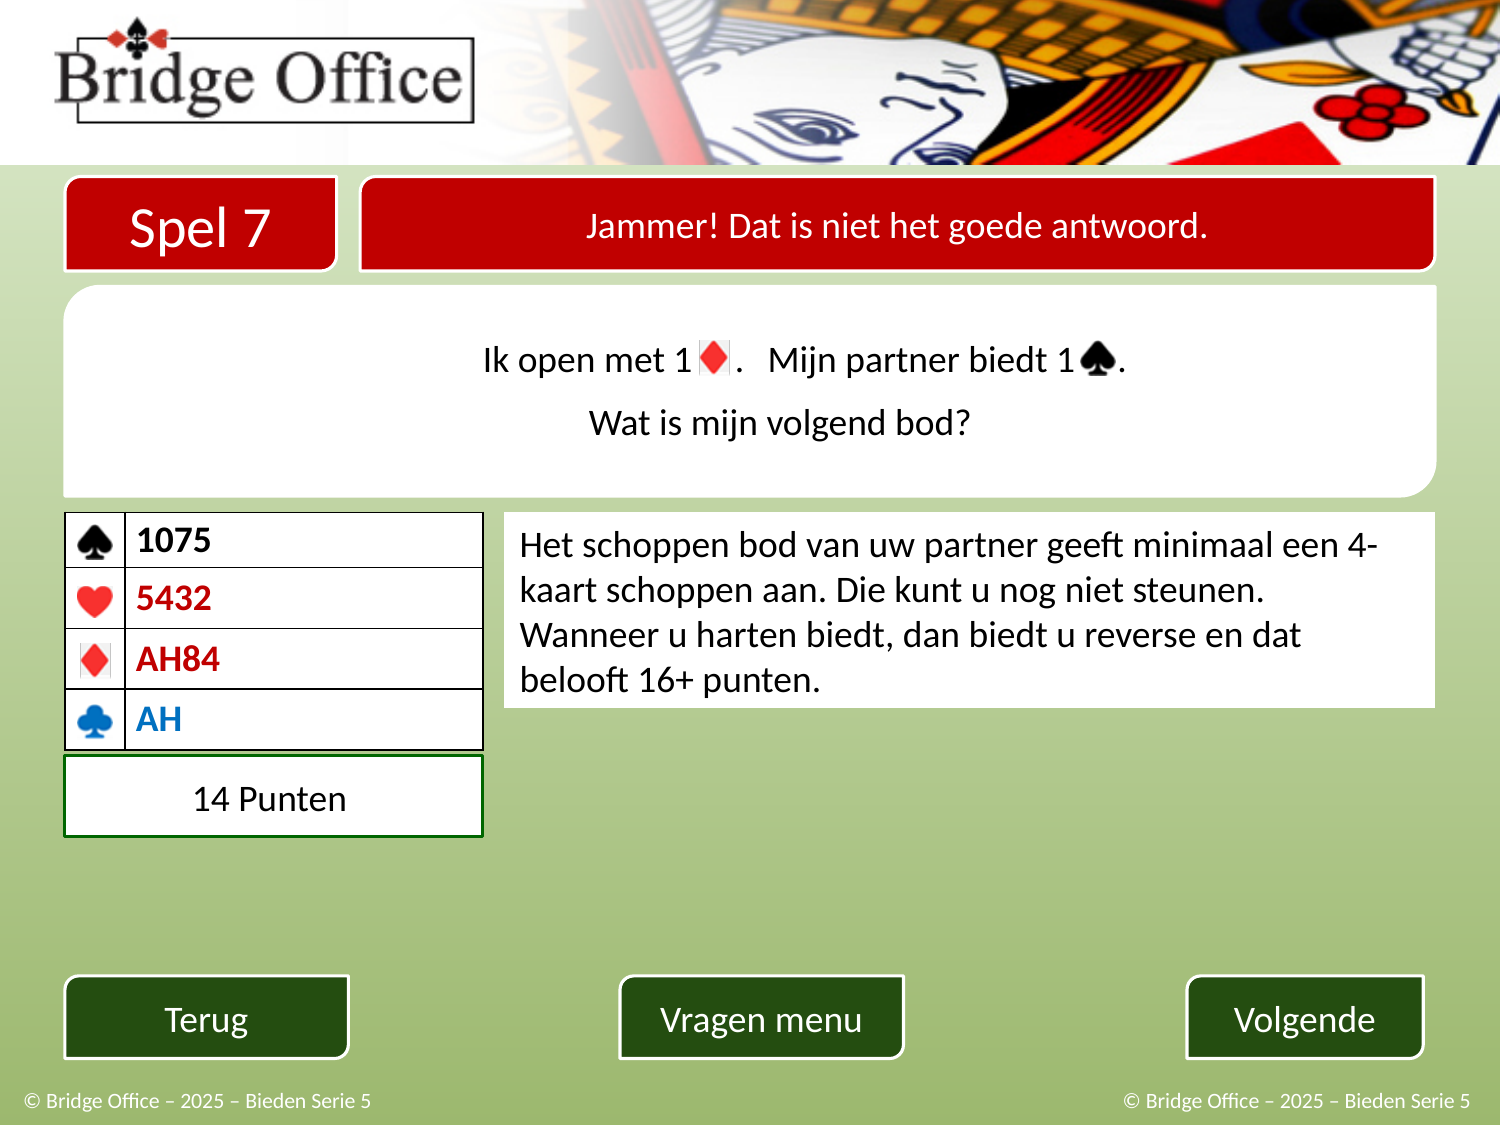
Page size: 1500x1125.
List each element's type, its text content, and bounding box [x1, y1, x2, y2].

table_cell [66, 568, 124, 628]
text_box Het schoppen bod van uw partner geeft minimaal een 4-kaart schoppen aan. Die kunt u nog niet steunen. Wanneer u harten biedt, dan biedt u reverse en dat belooft 16+ punten. [504, 512, 1435, 708]
table_cell 5432 [126, 568, 482, 628]
picture [77, 524, 114, 561]
text_box Ik open met 1 . [468, 327, 788, 388]
table_header [66, 513, 124, 567]
picture [77, 703, 114, 740]
text_box © Bridge Office – 2025 – Bieden Serie 5 [1107, 1079, 1500, 1121]
picture [77, 585, 114, 618]
table_cell [66, 629, 124, 688]
text_box Vragen menu [618, 974, 906, 1061]
table_cell AH84 [126, 629, 482, 688]
text_box Terug [63, 974, 350, 1061]
text_box Jammer! Dat is niet het goede antwoord. [358, 179, 1437, 273]
table_cell [66, 690, 124, 749]
picture [1079, 340, 1116, 376]
picture [0, 0, 1500, 166]
text_box 14 Punten [63, 754, 484, 838]
text_box Mijn partner biedt 1 . [752, 327, 1167, 387]
text_box Spel 7 [63, 179, 339, 273]
picture [696, 340, 733, 376]
table_header 1075 [126, 513, 482, 567]
text_box © Bridge Office – 2025 – Bieden Serie 5 [8, 1079, 393, 1121]
text_box Volgende [1185, 974, 1425, 1061]
picture [77, 643, 114, 679]
table_cell AH [126, 690, 482, 749]
text_box Wat is mijn volgend bod? [573, 390, 995, 451]
text_box [63, 284, 1437, 498]
